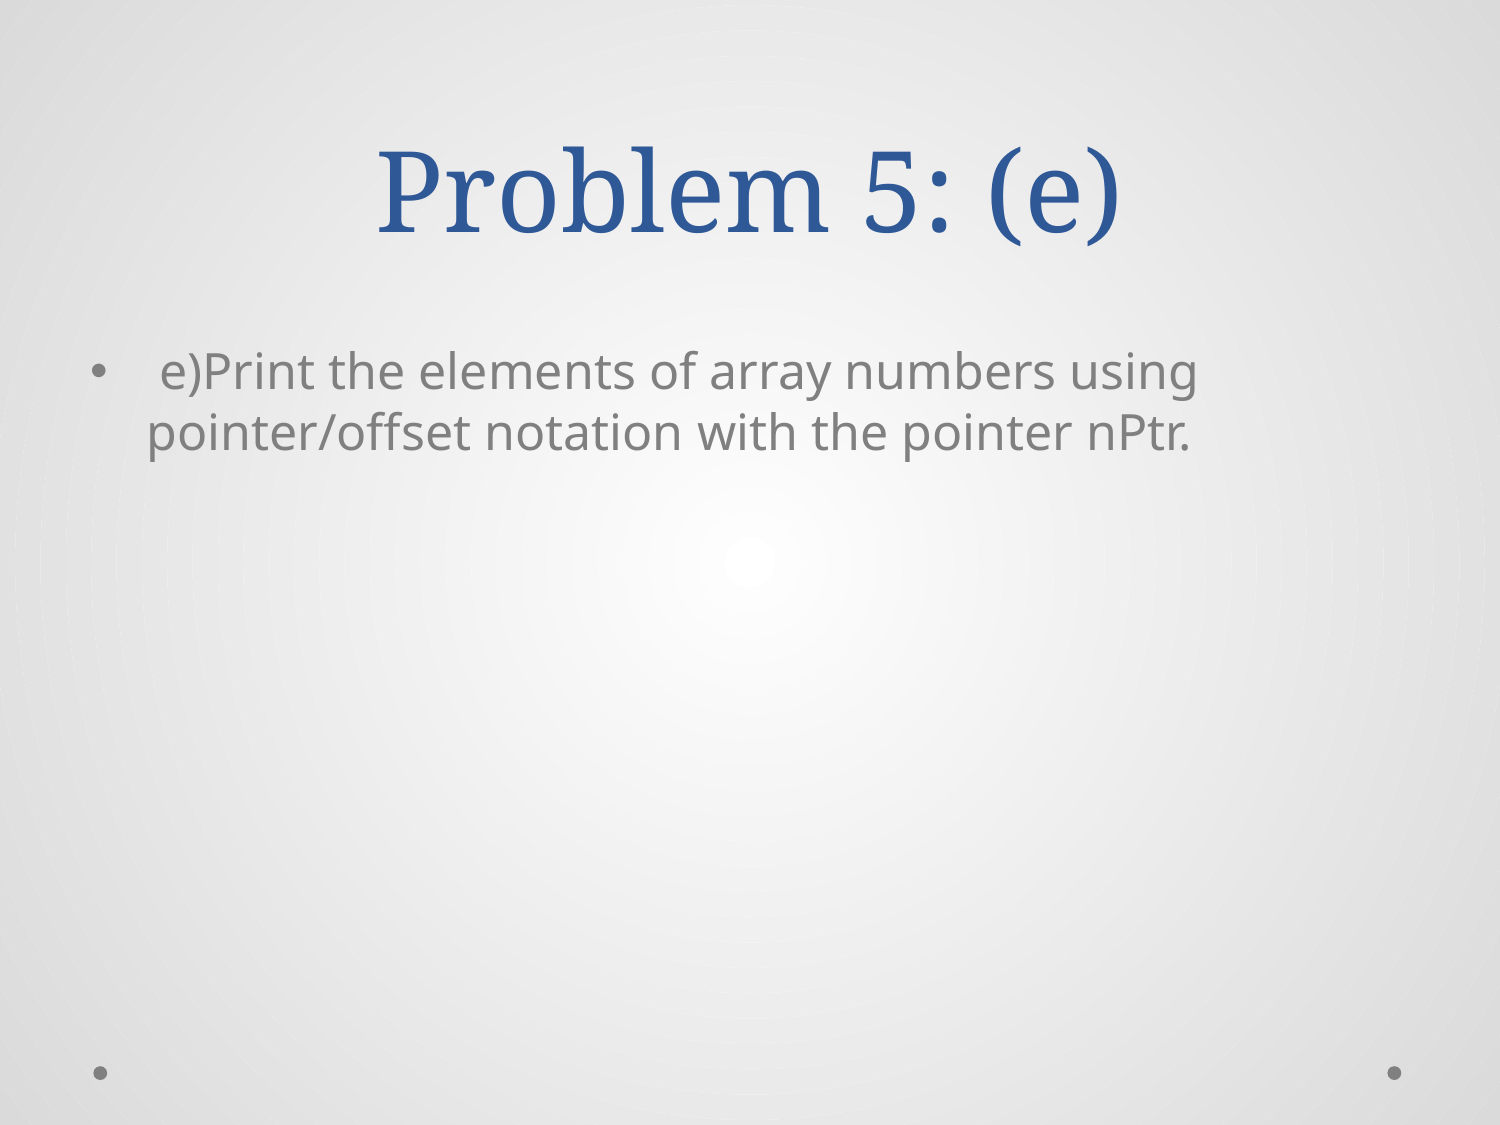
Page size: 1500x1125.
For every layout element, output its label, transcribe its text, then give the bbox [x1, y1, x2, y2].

list e)Print the elements of array numbers using pointer/offset notation with the pointer nPtr. [75, 262, 1425, 1005]
title Problem 5: (e) [75, 0, 1425, 262]
